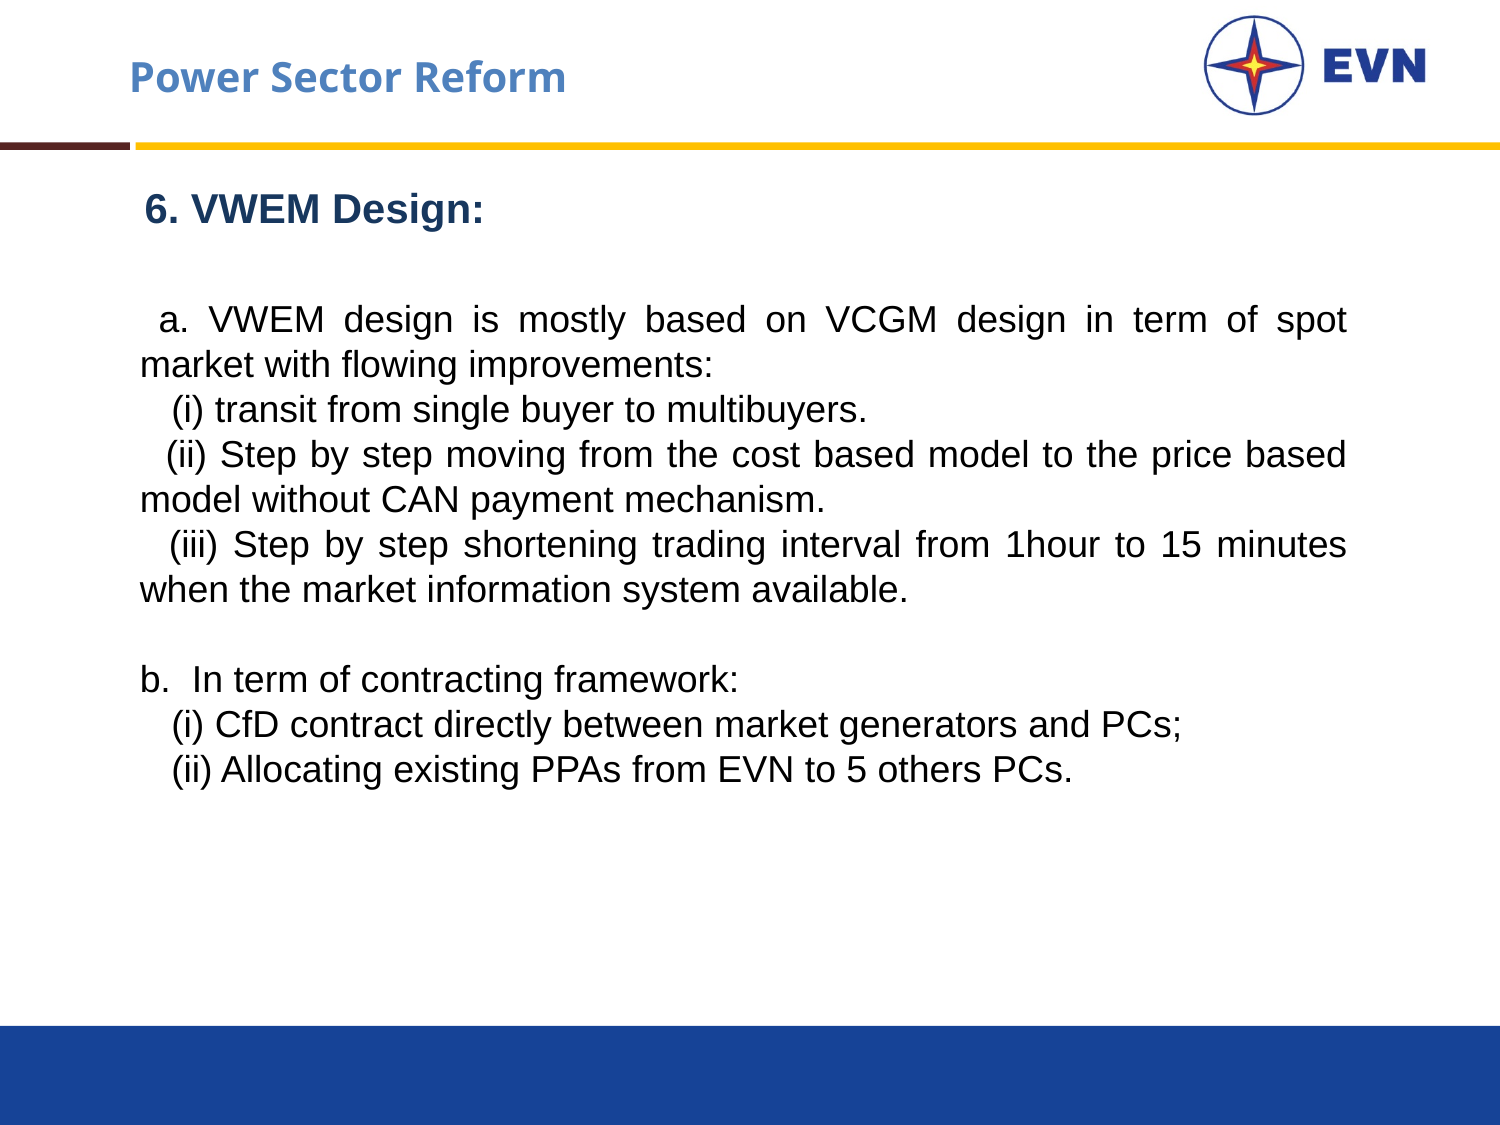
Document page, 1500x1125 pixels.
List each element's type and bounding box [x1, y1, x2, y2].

text_box [0, 142, 1500, 150]
text_box [0, 150, 1500, 1125]
text_box [0, 0, 1500, 142]
